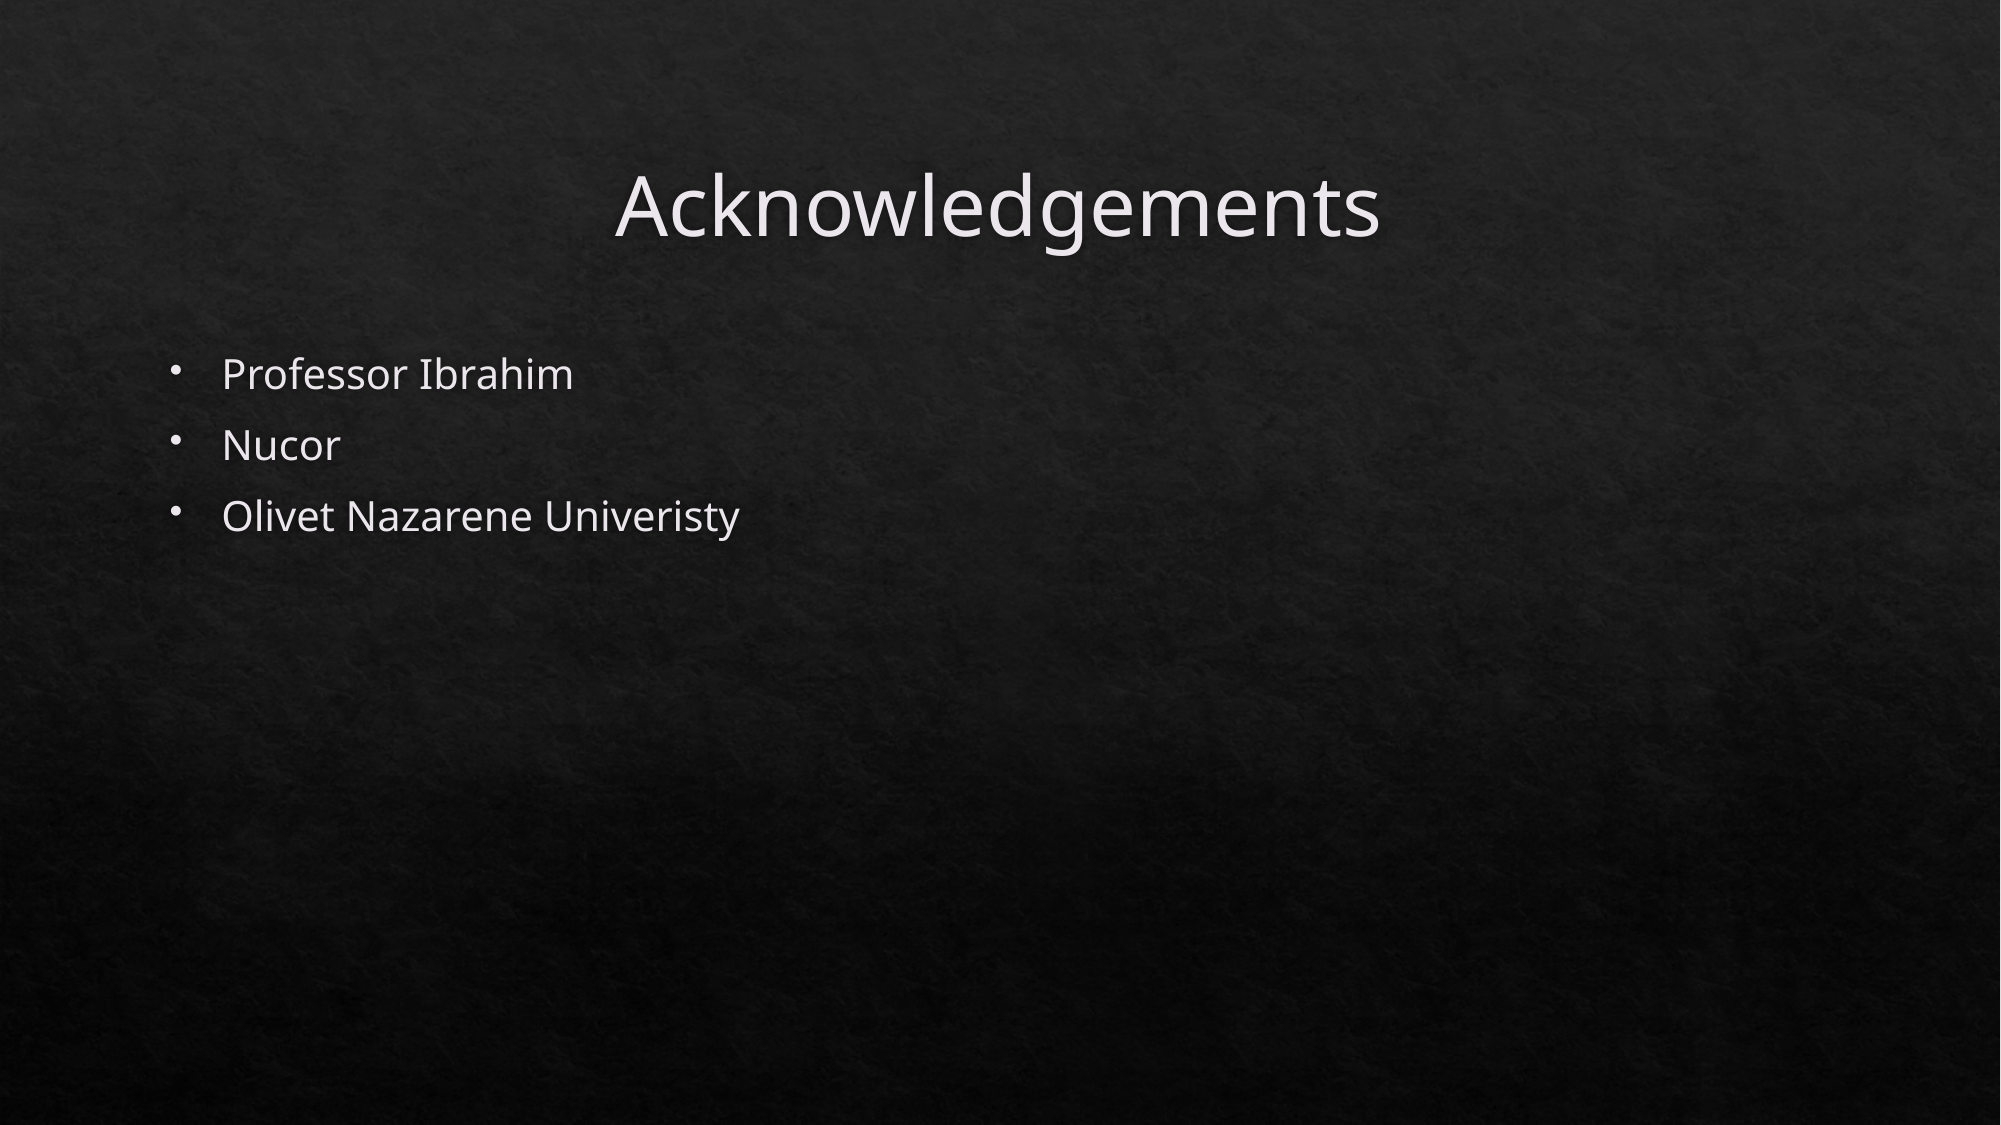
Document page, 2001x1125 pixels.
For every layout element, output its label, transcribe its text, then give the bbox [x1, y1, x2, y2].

list Professor Ibrahim Nucor Olivet Nazarene Univeristy [149, 340, 1849, 950]
title Acknowledgements [149, 99, 1849, 307]
